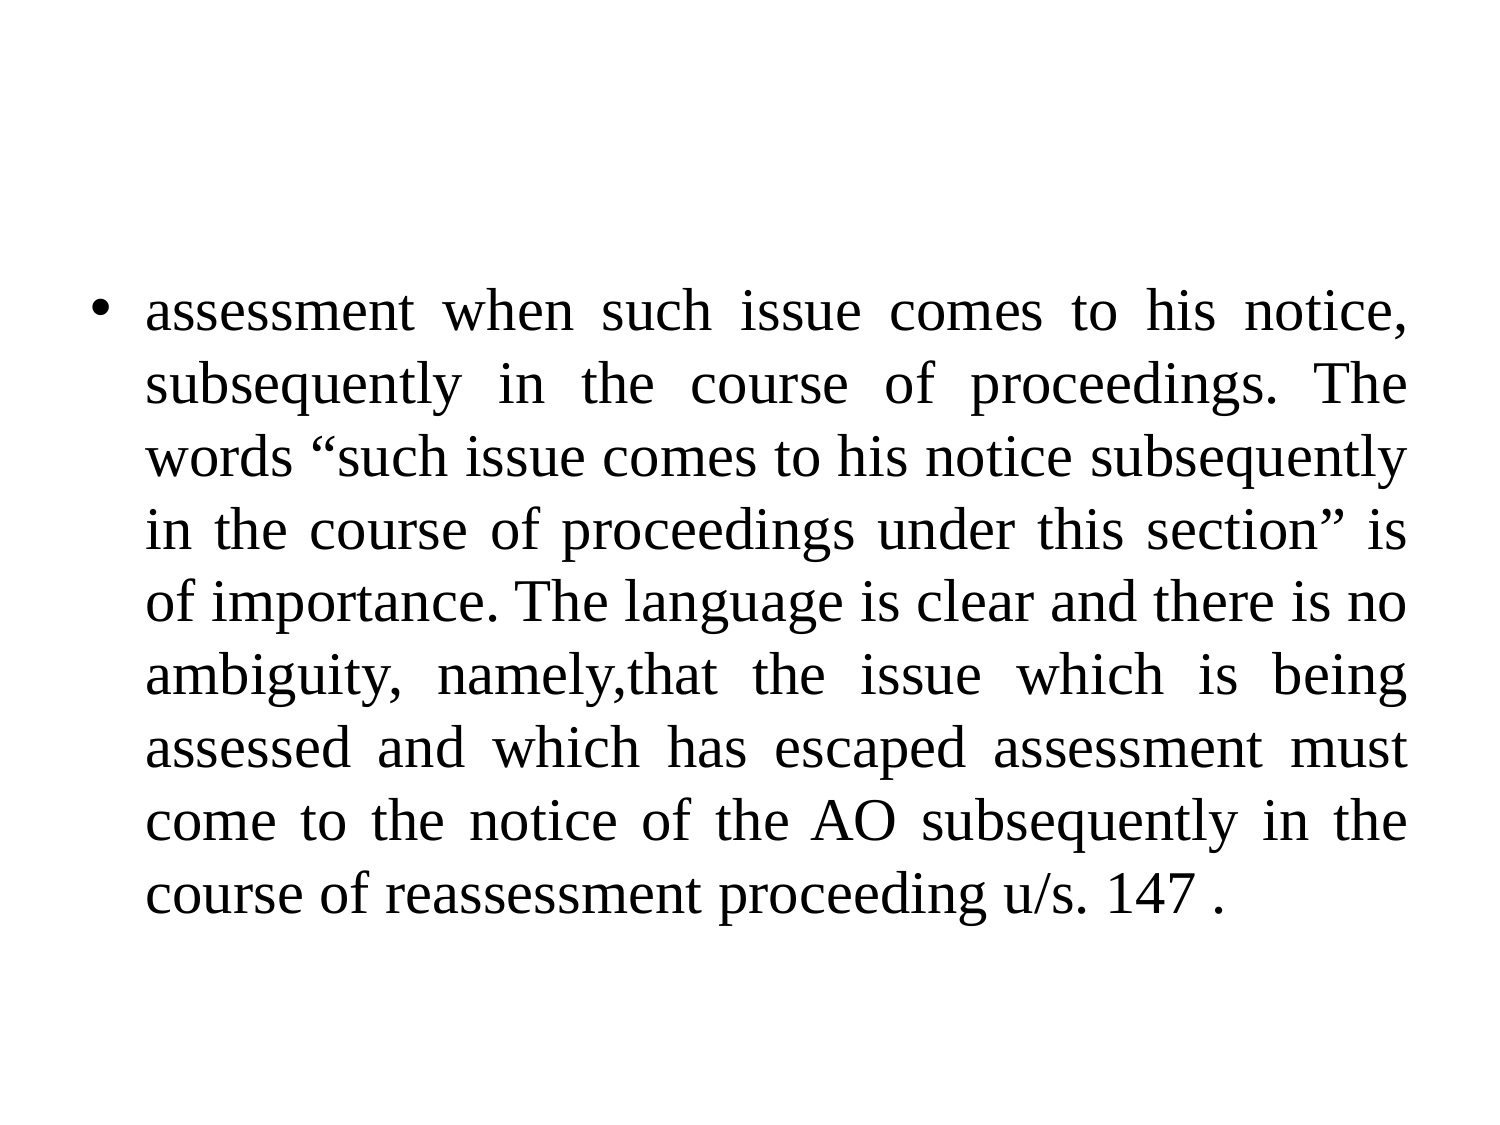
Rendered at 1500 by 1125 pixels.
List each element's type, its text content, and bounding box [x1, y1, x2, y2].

list assessment when such issue comes to his notice, subsequently in the course of proceedings. The words “such issue comes to his notice subsequently in the course of proceedings under this section” is of importance. The language is clear and there is no ambiguity, namely,that the issue which is being assessed and which has escaped assessment must come to the notice of the AO subsequently in the course of reassessment proceeding u/s. 147 . [75, 262, 1425, 1005]
